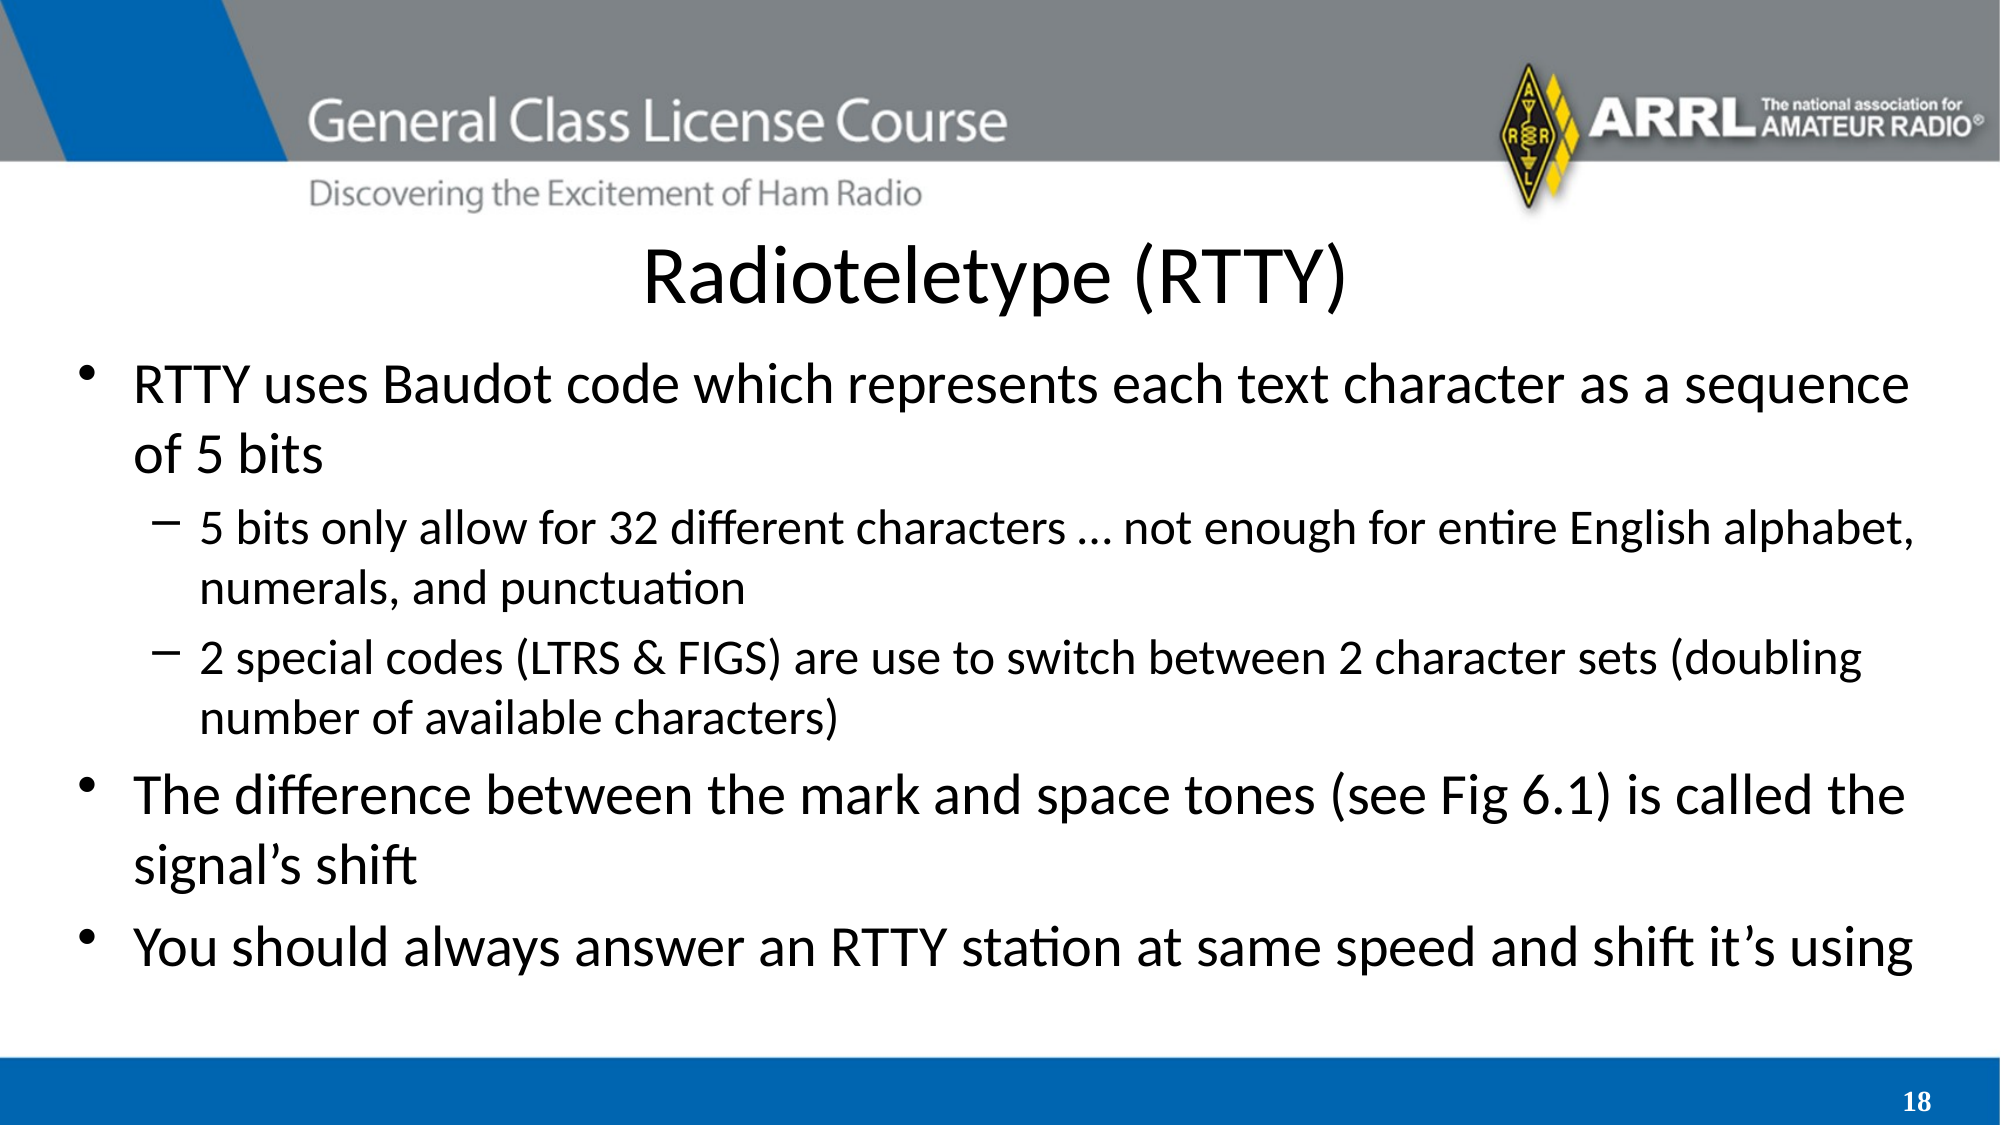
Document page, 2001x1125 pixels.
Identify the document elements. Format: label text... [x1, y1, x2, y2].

picture [0, 0, 2001, 1125]
title Radioteletype (RTTY) [96, 212, 1897, 337]
list RTTY uses Baudot code which represents each text character as a sequence of 5 bits 5 bits only allow for 32 different characters … not enough for entire English alphabet, numerals, and punctuation 2 special codes (LTRS & FIGS) are use to switch between 2 character sets (doubling number of available characters) The difference between the mark and space tones (see Fig 6.1) is called the signal’s shift You should always answer an RTTY station at same speed and shift it’s using [62, 337, 1938, 1075]
